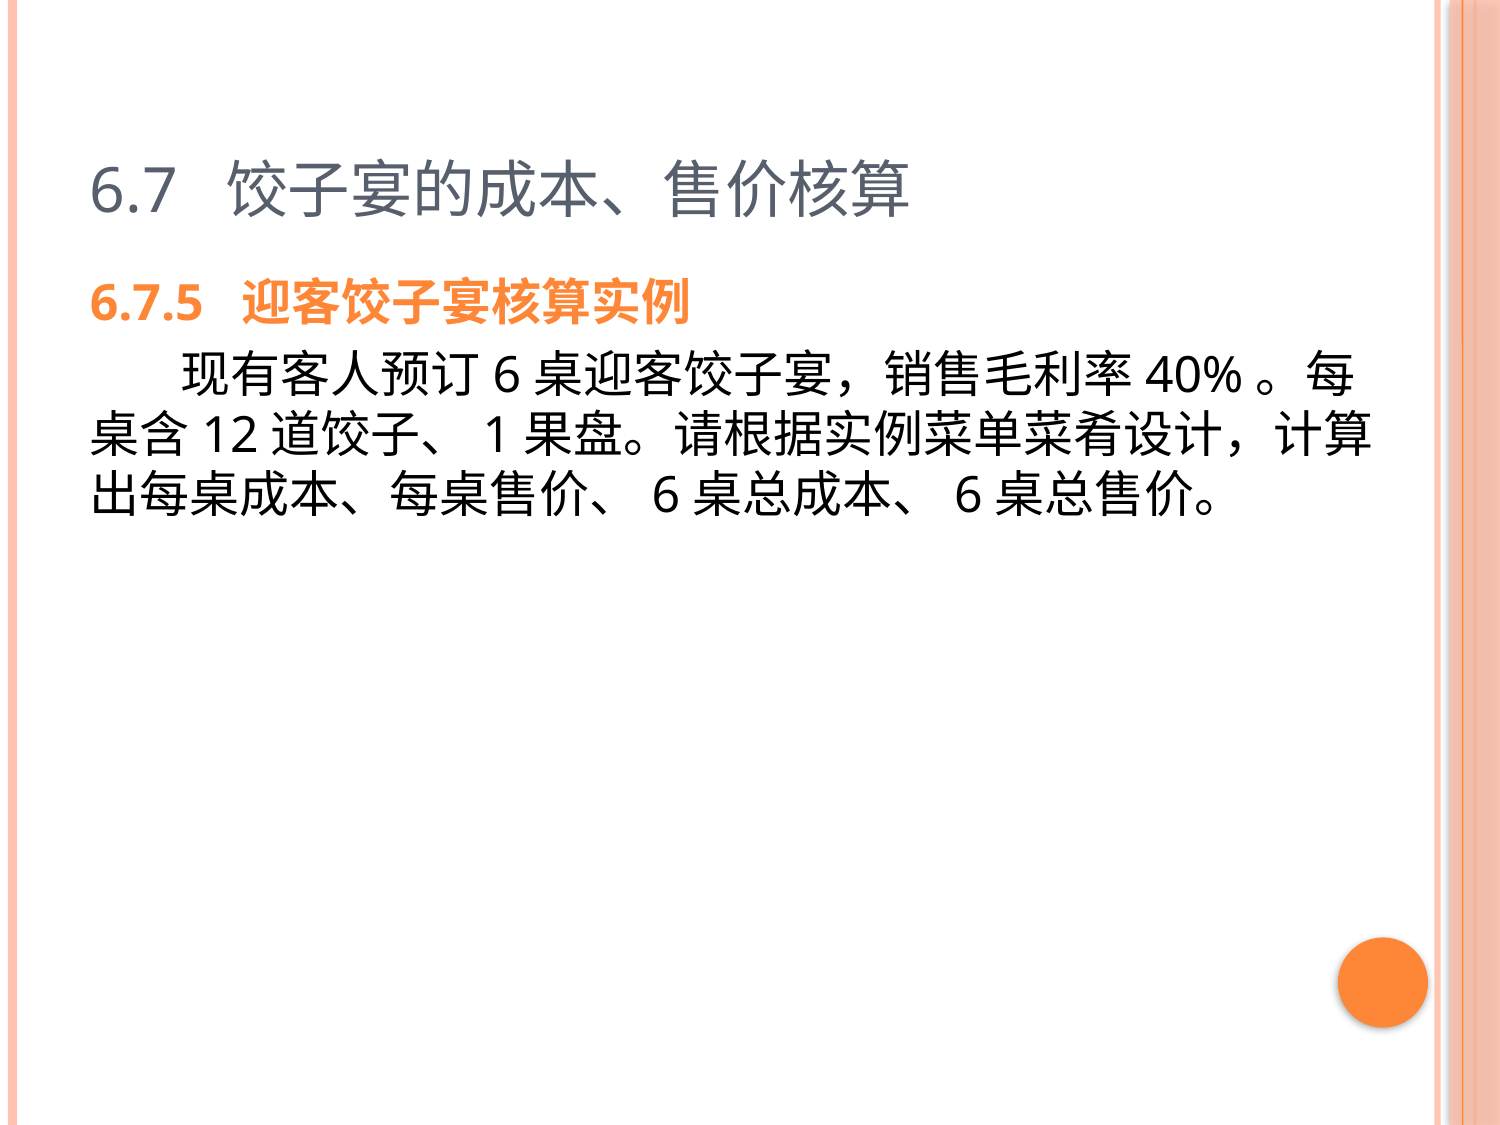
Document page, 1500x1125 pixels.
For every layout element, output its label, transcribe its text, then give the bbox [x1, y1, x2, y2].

title 6.7 饺子宴的成本、售价核算 [75, 45, 1300, 233]
list 6.7.5 迎客饺子宴核算实例 现有客人预订6桌迎客饺子宴，销售毛利率40%。每桌含12道饺子、1果盘。请根据实例菜单菜肴设计，计算出每桌成本、每桌售价、6桌总成本、6桌总售价。 [74, 262, 1396, 1063]
